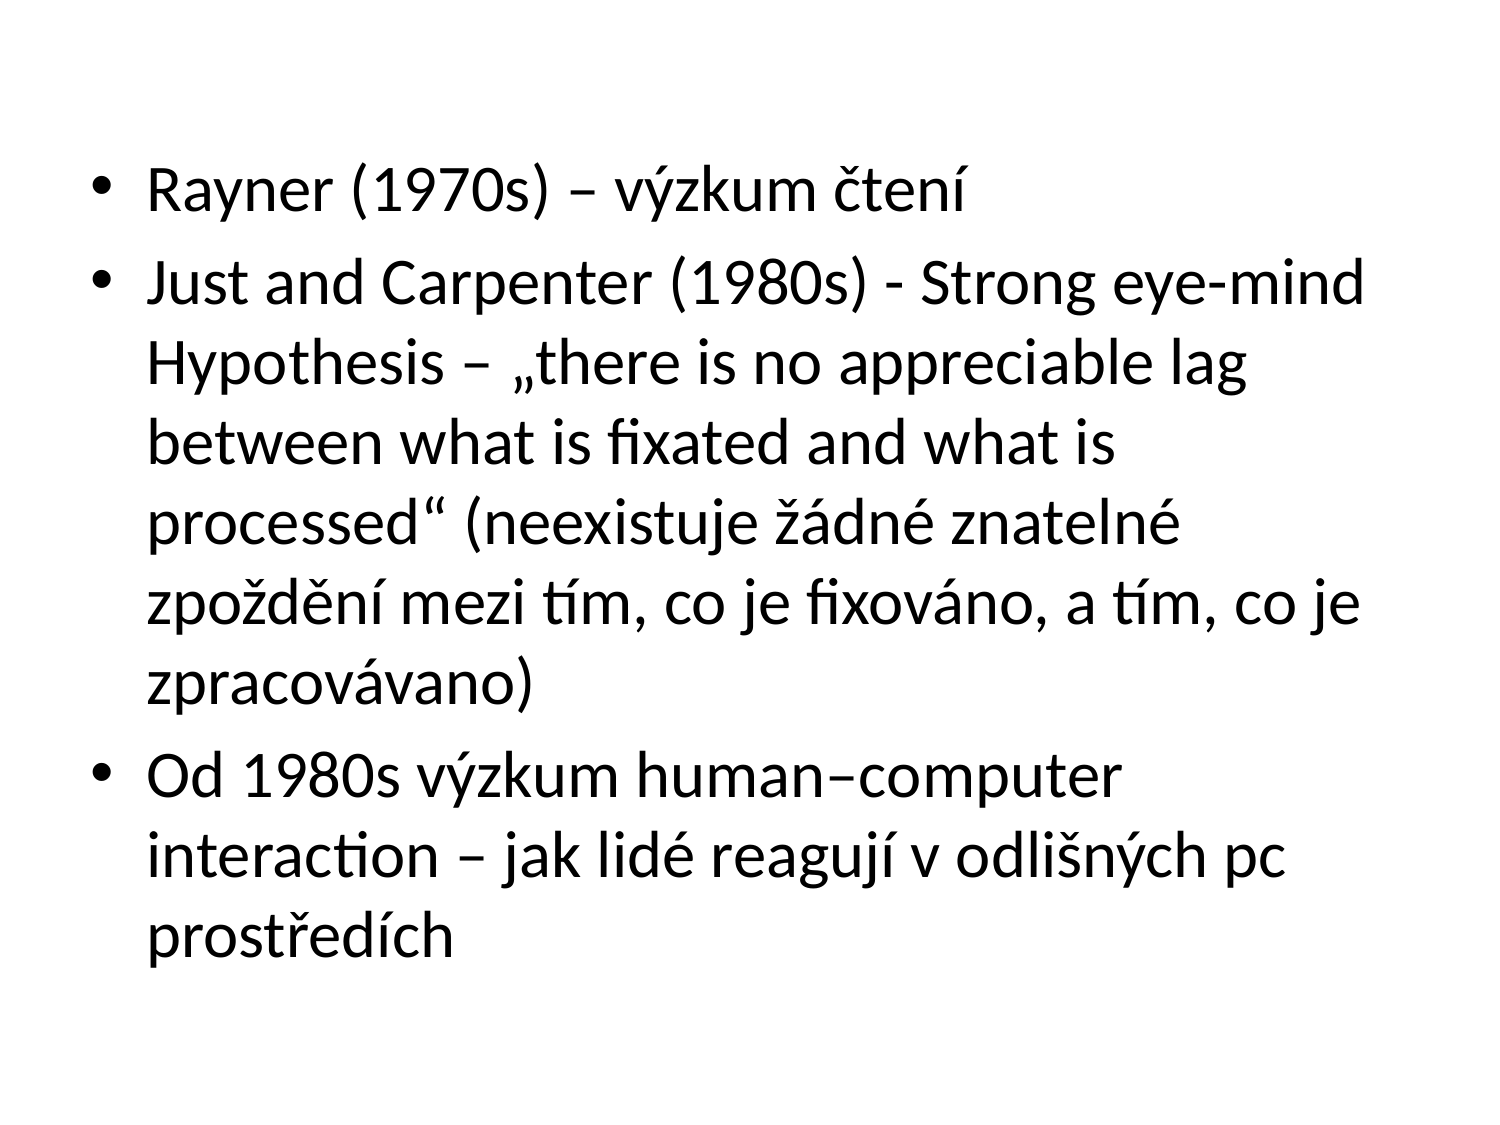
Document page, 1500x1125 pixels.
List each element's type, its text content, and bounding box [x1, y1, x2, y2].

list Rayner (1970s) – výzkum čtení Just and Carpenter (1980s) - Strong eye-mind Hypothesis – „there is no appreciable lag between what is fixated and what is processed“ (neexistuje žádné znatelné zpoždění mezi tím, co je fixováno, a tím, co je zpracovávano) Od 1980s výzkum human–computer interaction – jak lidé reagují v odlišných pc prostředích [75, 137, 1425, 1005]
